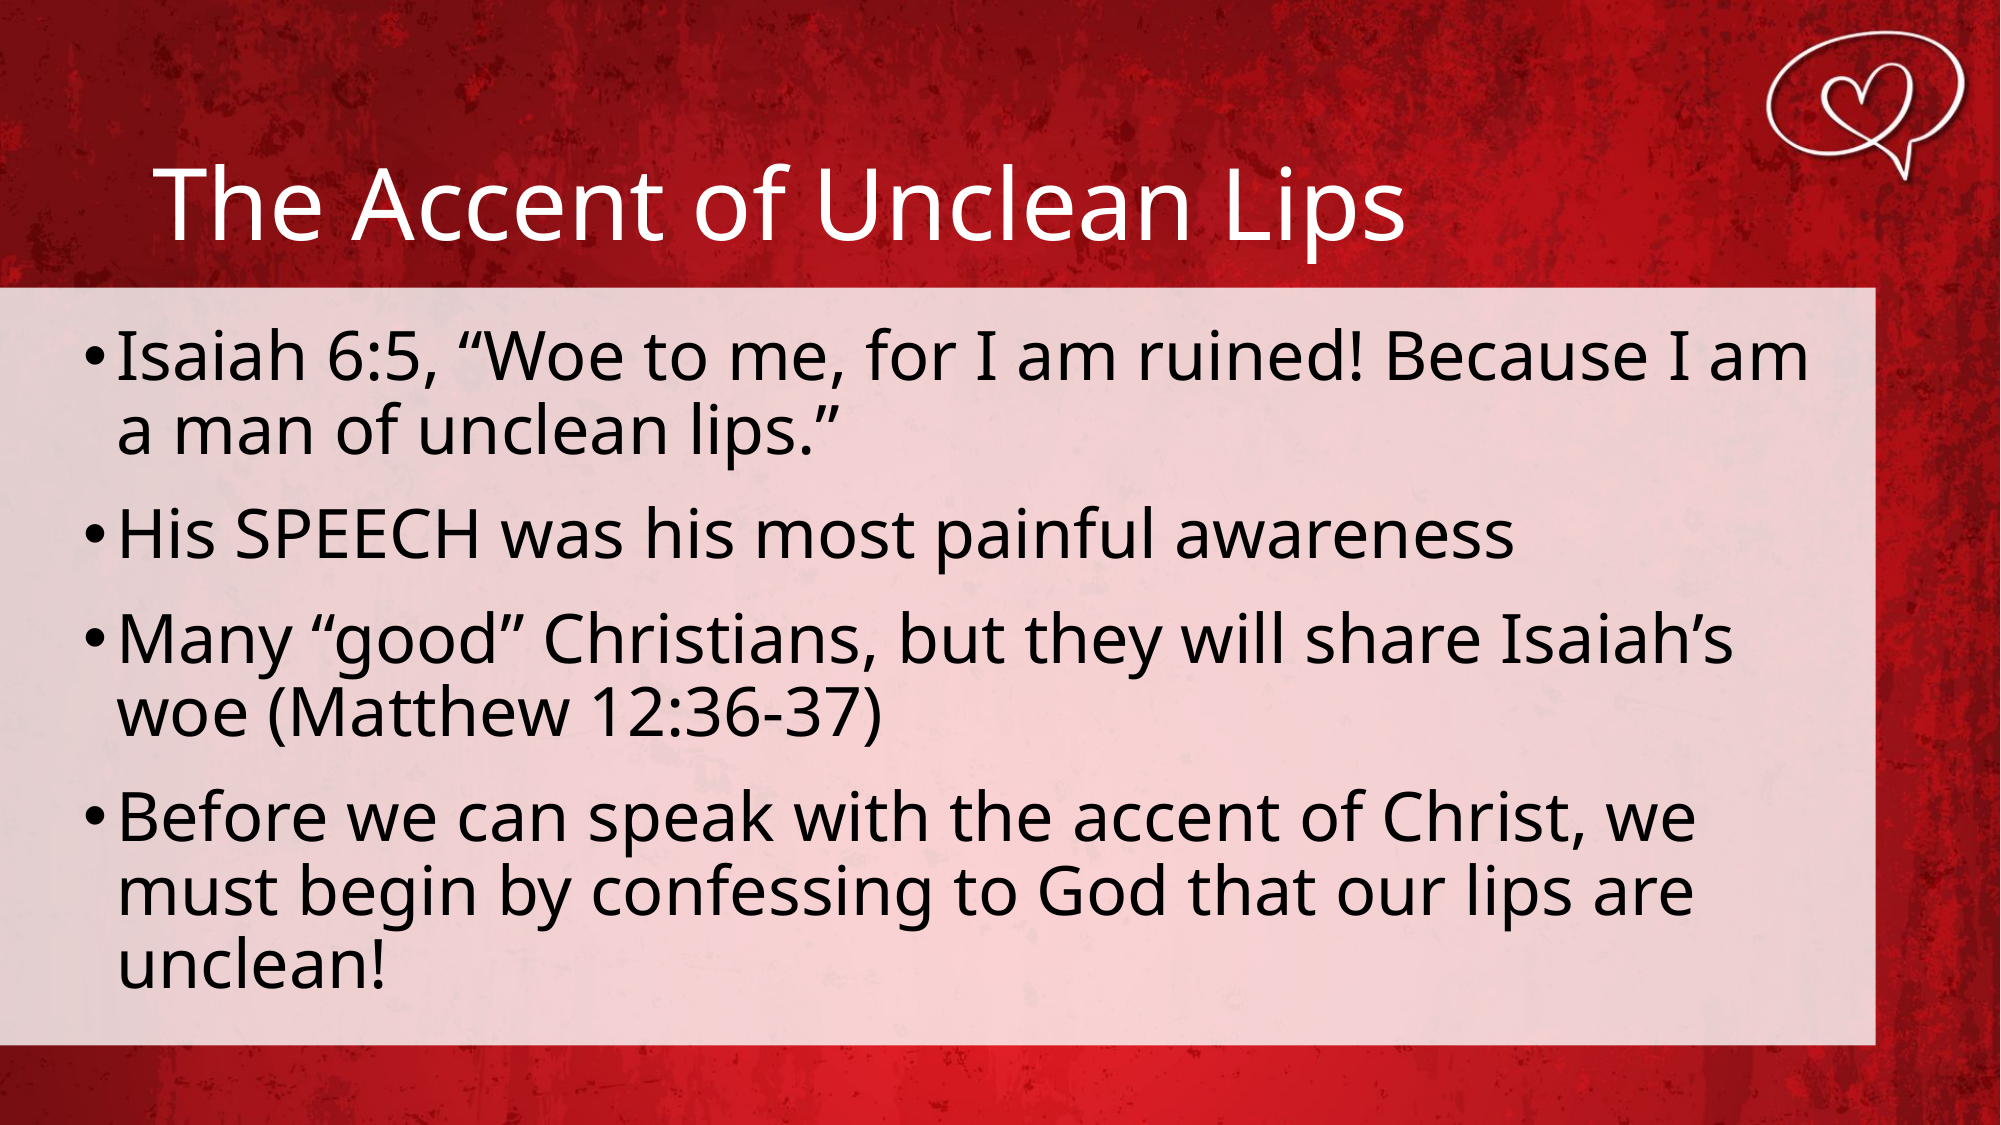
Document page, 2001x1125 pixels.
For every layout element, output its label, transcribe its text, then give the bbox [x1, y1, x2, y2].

title The Accent of Unclean Lips [137, 59, 1863, 271]
list Isaiah 6:5, “Woe to me, for I am ruined! Because I am a man of unclean lips.” His SPEECH was his most painful awareness Many “good” Christians, but they will share Isaiah’s woe (Matthew 12:36-37) Before we can speak with the accent of Christ, we must begin by confessing to God that our lips are unclean! [68, 310, 1882, 1015]
picture [0, 0, 2001, 1125]
